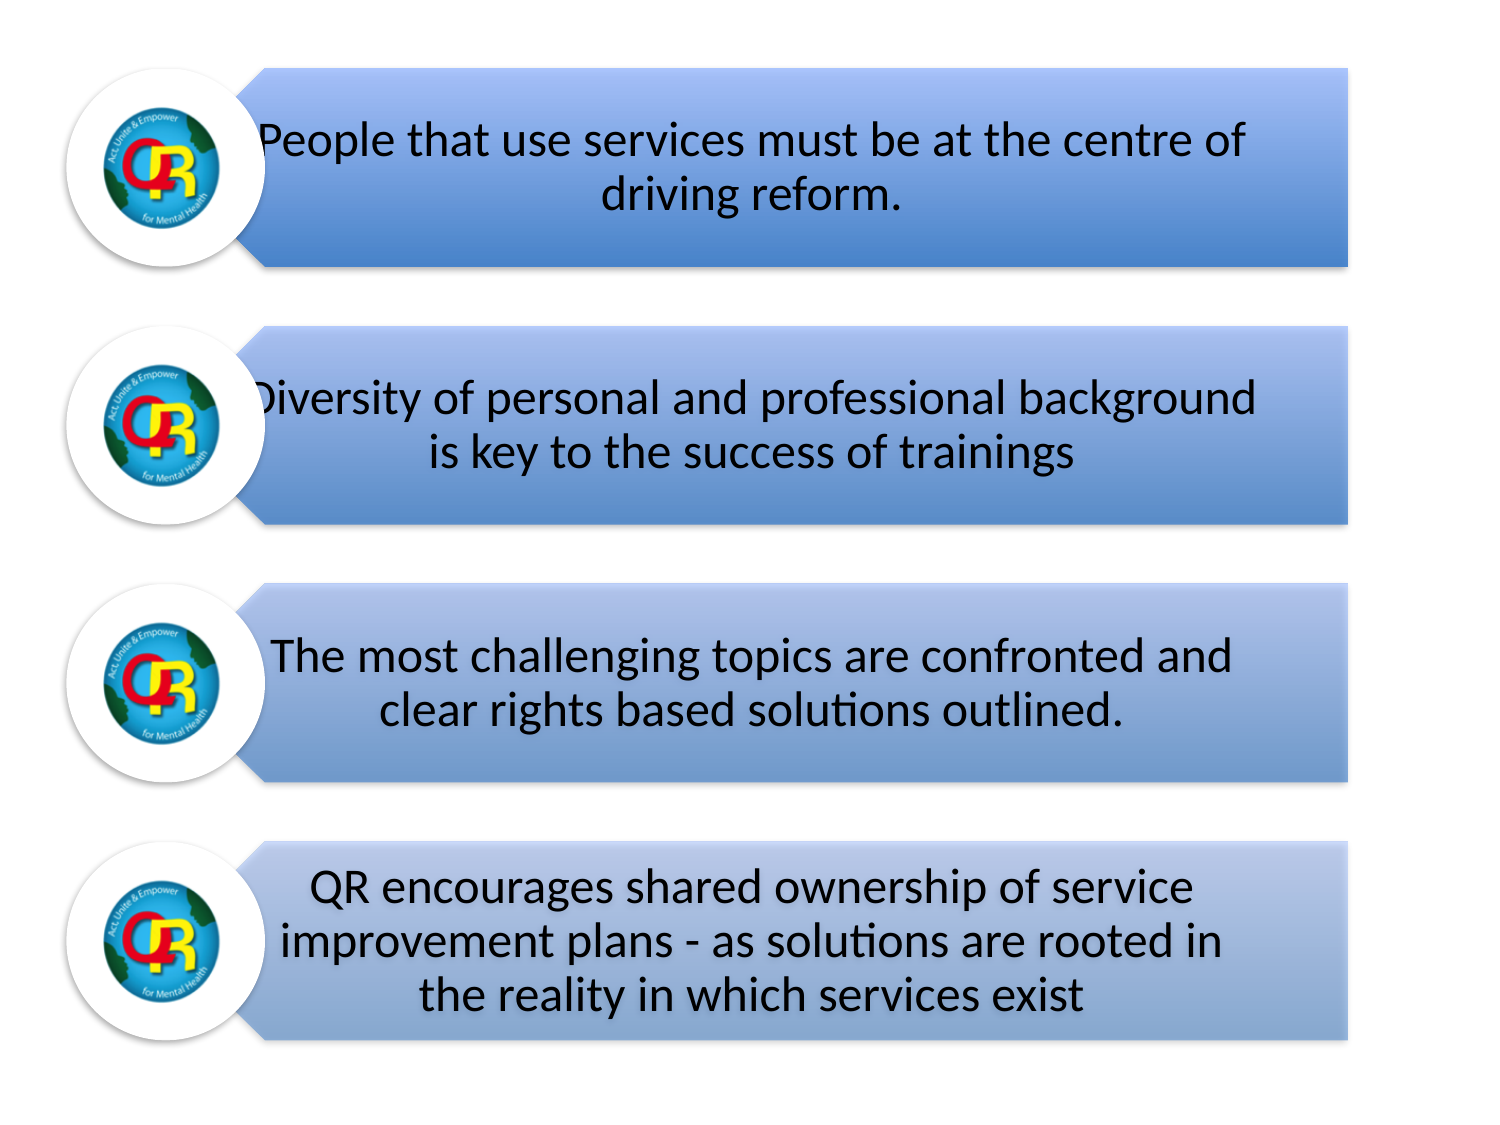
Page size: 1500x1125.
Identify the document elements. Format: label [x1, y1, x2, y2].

text_box [0, 67, 1500, 1042]
